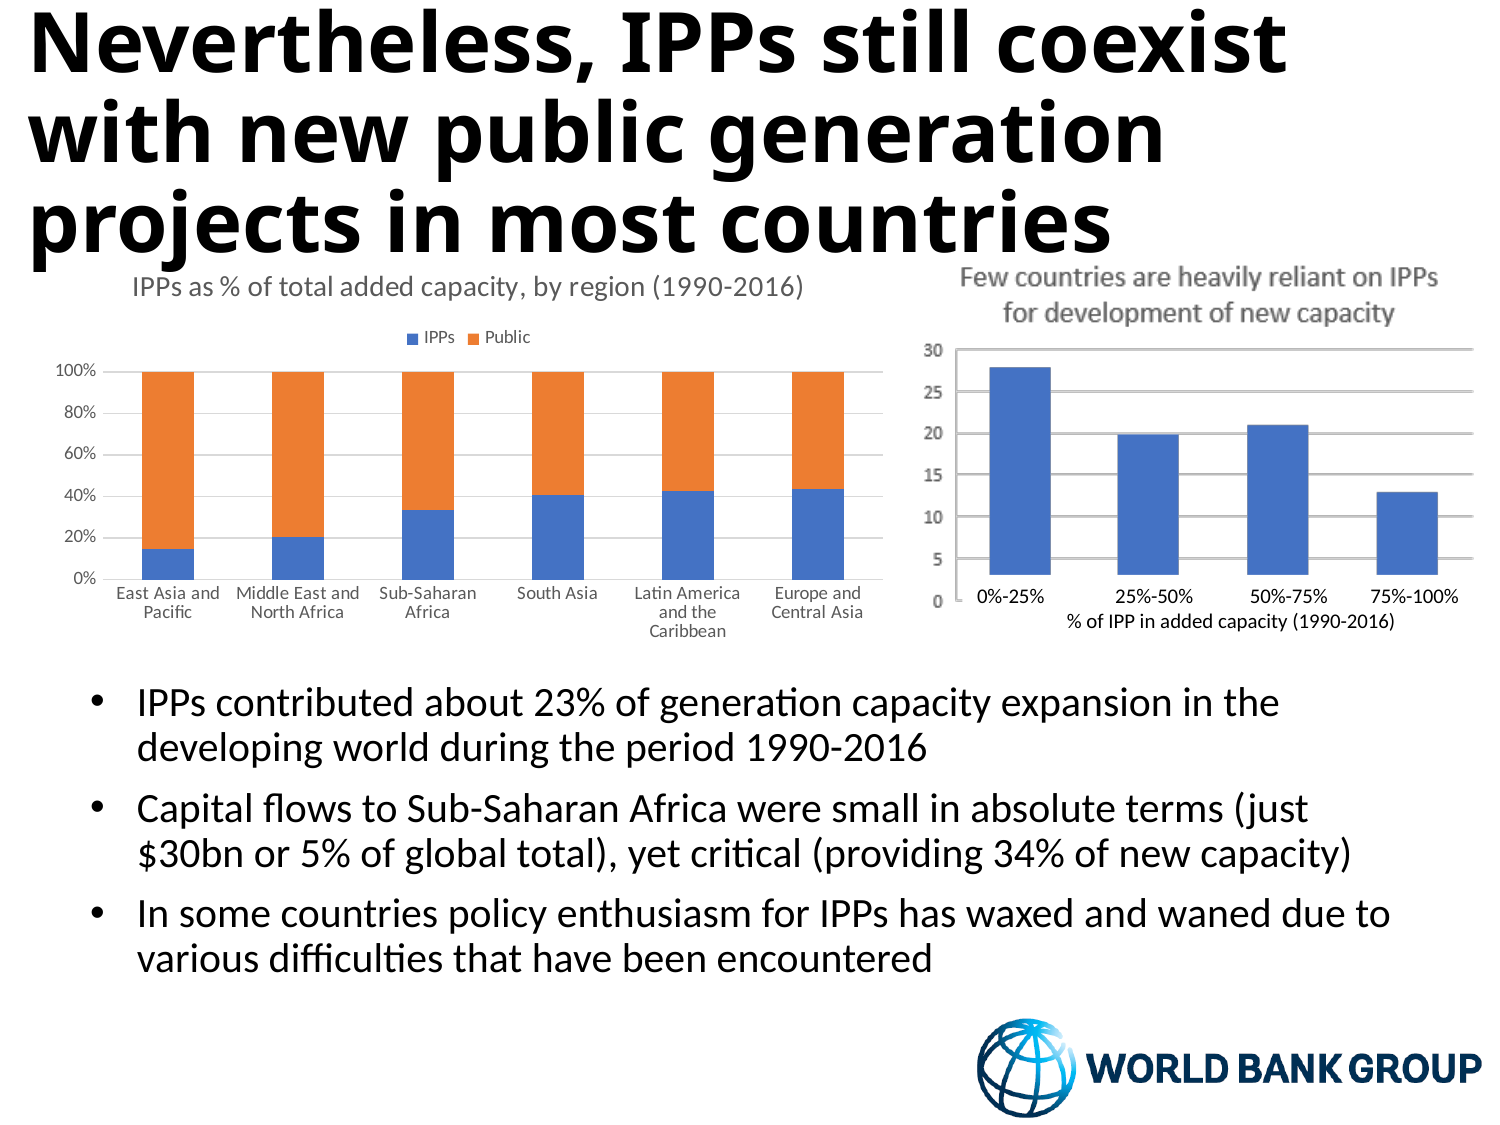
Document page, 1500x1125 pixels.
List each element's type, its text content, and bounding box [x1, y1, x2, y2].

title Nevertheless, IPPs still coexist with new public generation projects in most countries [12, 26, 1500, 245]
chart [37, 249, 900, 650]
picture [912, 249, 1488, 650]
list IPPs contributed about 23% of generation capacity expansion in the developing world during the period 1990-2016 Capital flows to Sub-Saharan Africa were small in absolute terms (just $30bn or 5% of global total), yet critical (providing 34% of new capacity) In some countries policy enthusiasm for IPPs has waxed and waned due to various difficulties that have been encountered [75, 672, 1438, 1000]
slide_number 14 [1059, 1042, 1397, 1103]
picture [963, 1007, 1500, 1125]
text_box 0%-25% 25%-50% 50%-75% 75%-100% % of IPP in added capacity (1990-2016) [962, 574, 1500, 640]
